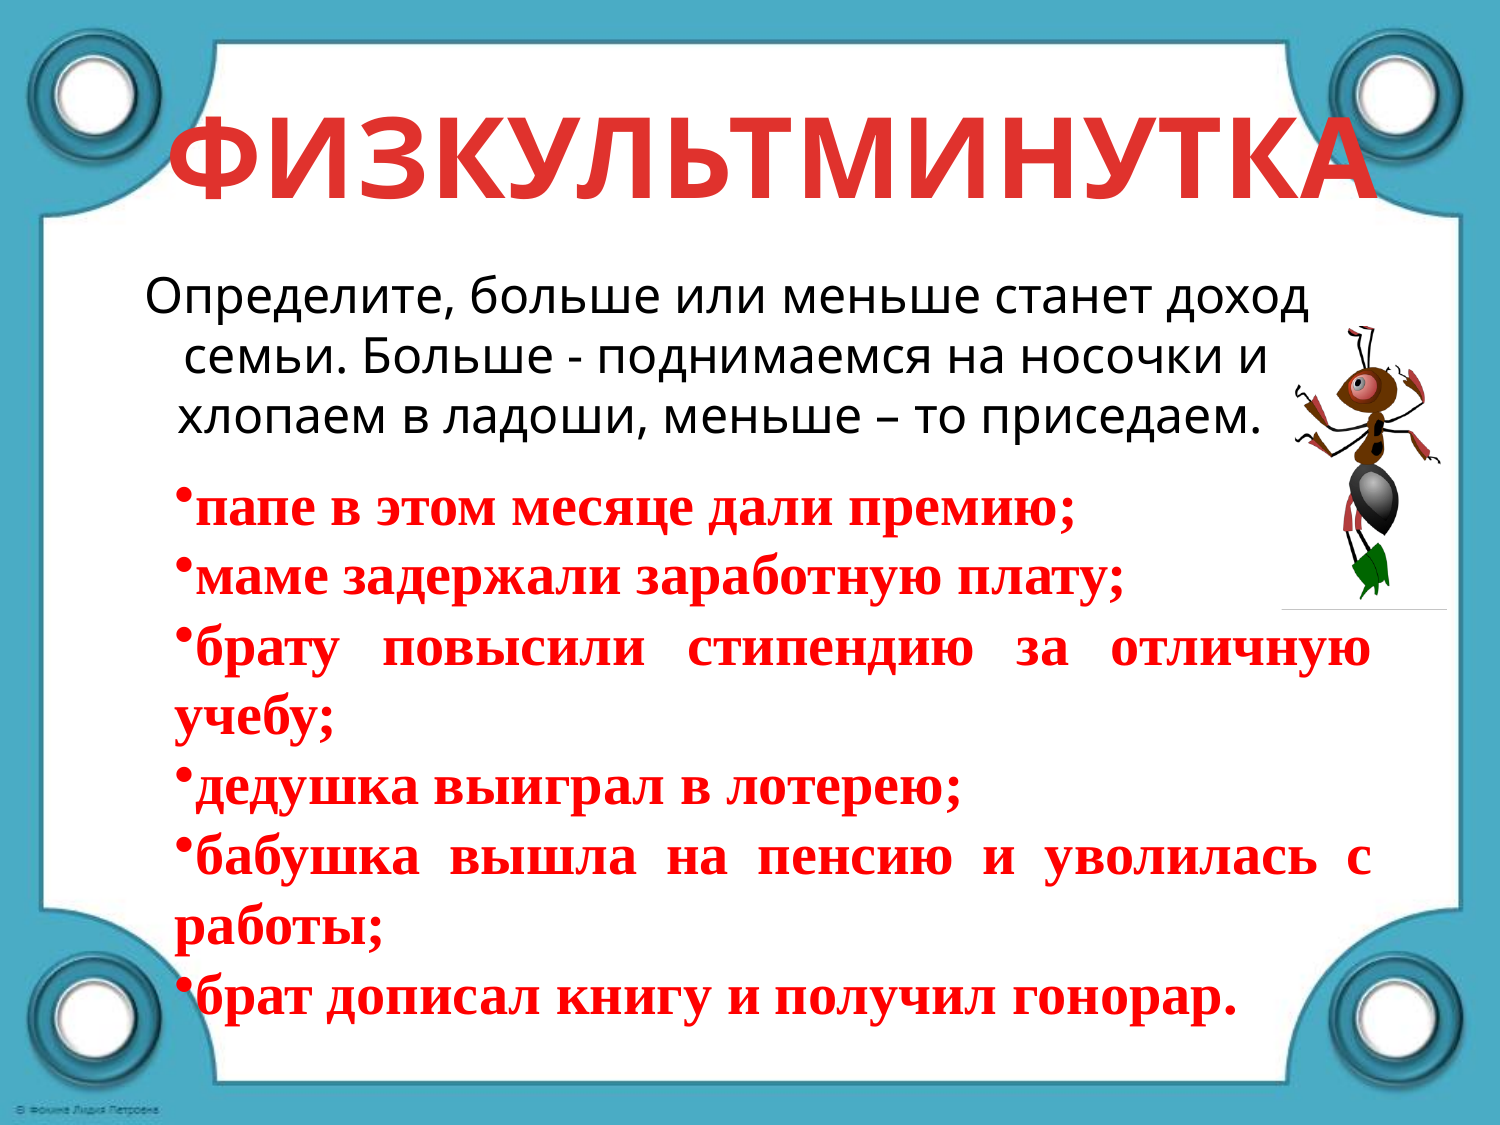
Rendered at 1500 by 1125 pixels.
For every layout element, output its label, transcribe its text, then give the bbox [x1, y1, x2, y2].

title Определите, больше или меньше станет доход семьи. Больше - поднимаемся на носочки и хлопаем в ладоши, меньше – то приседаем. [112, 196, 1343, 384]
text_box ФИЗКУЛЬТМИНУТКА [150, 78, 1395, 229]
picture [0, 0, 1500, 1125]
text_box папе в этом месяце дали премию; маме задержали заработную плату; брату повысили стипендию за отличную учебу; дедушка выиграл в лотерею; бабушка вышла на пенсию и уволилась с работы; брат дописал книгу и получил гонорар. [159, 459, 1388, 1034]
